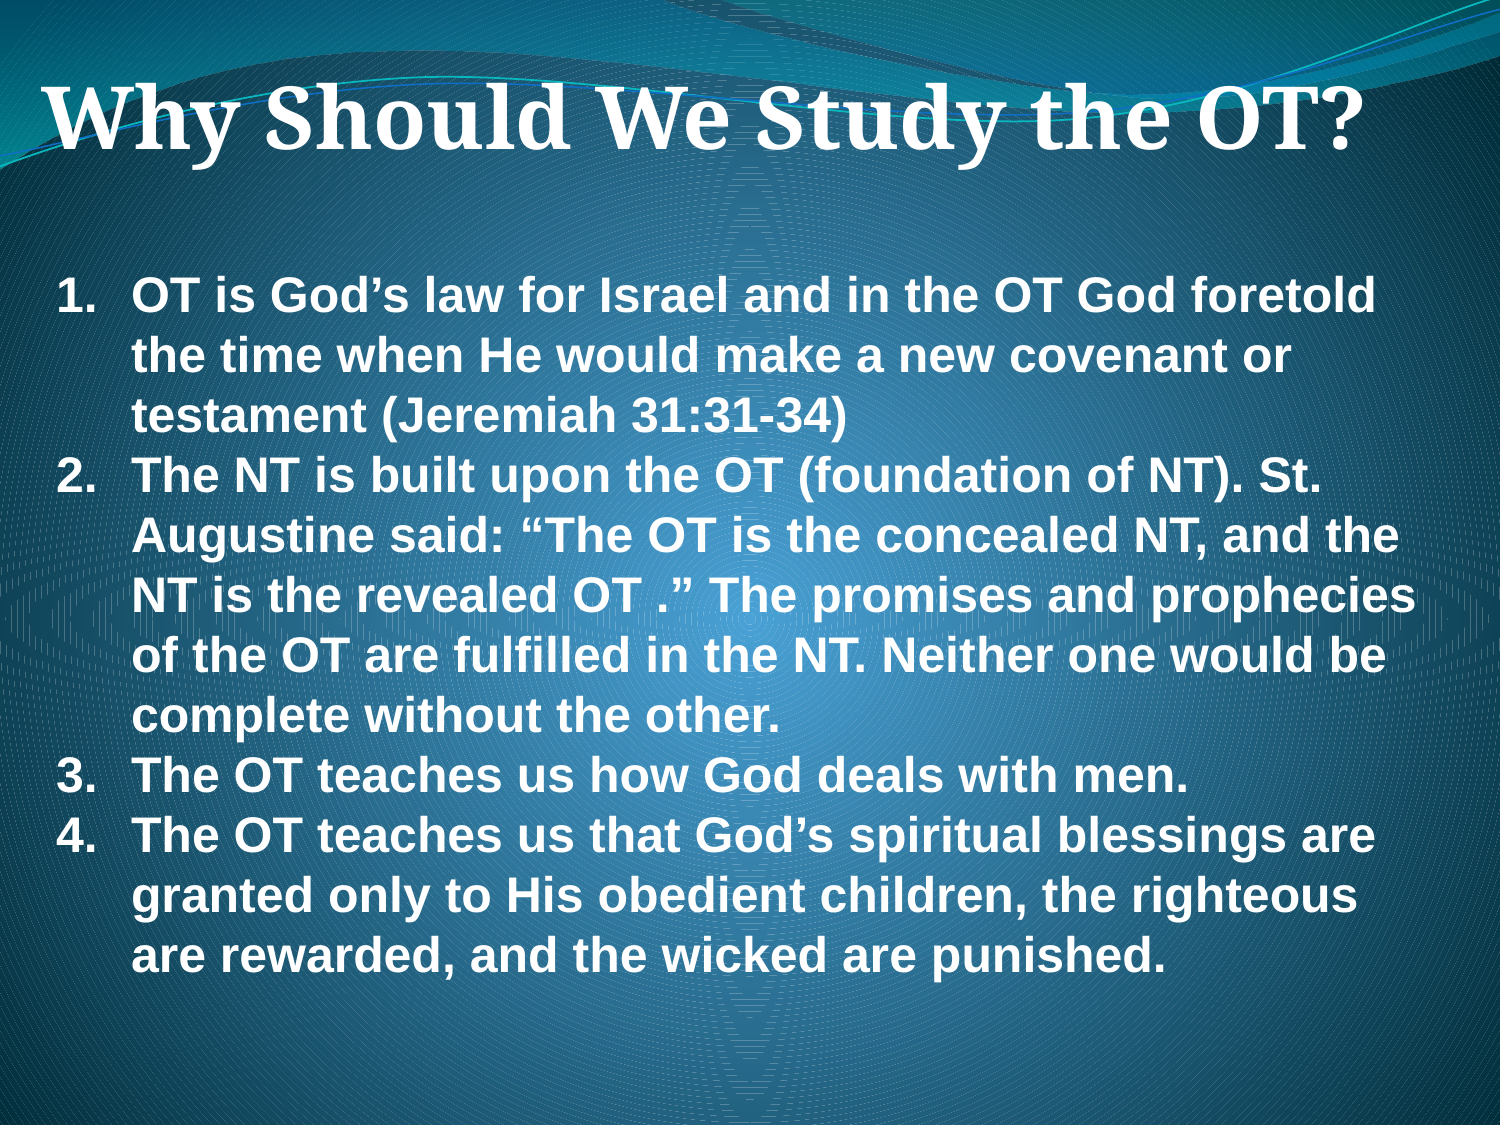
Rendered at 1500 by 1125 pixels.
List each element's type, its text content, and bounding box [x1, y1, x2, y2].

subtitle Why Should We Study the OT? [41, 55, 1447, 200]
text_box OT is God’s law for Israel and in the OT God foretold the time when He would make a new covenant or testament (Jeremiah 31:31-34) The NT is built upon the OT (foundation of NT). St. Augustine said: “The OT is the concealed NT, and the NT is the revealed OT .” The promises and prophecies of the OT are fulfilled in the NT. Neither one would be complete without the other. The OT teaches us how God deals with men. The OT teaches us that God’s spiritual blessings are granted only to His obedient children, the righteous are rewarded, and the wicked are punished. [41, 255, 1459, 991]
